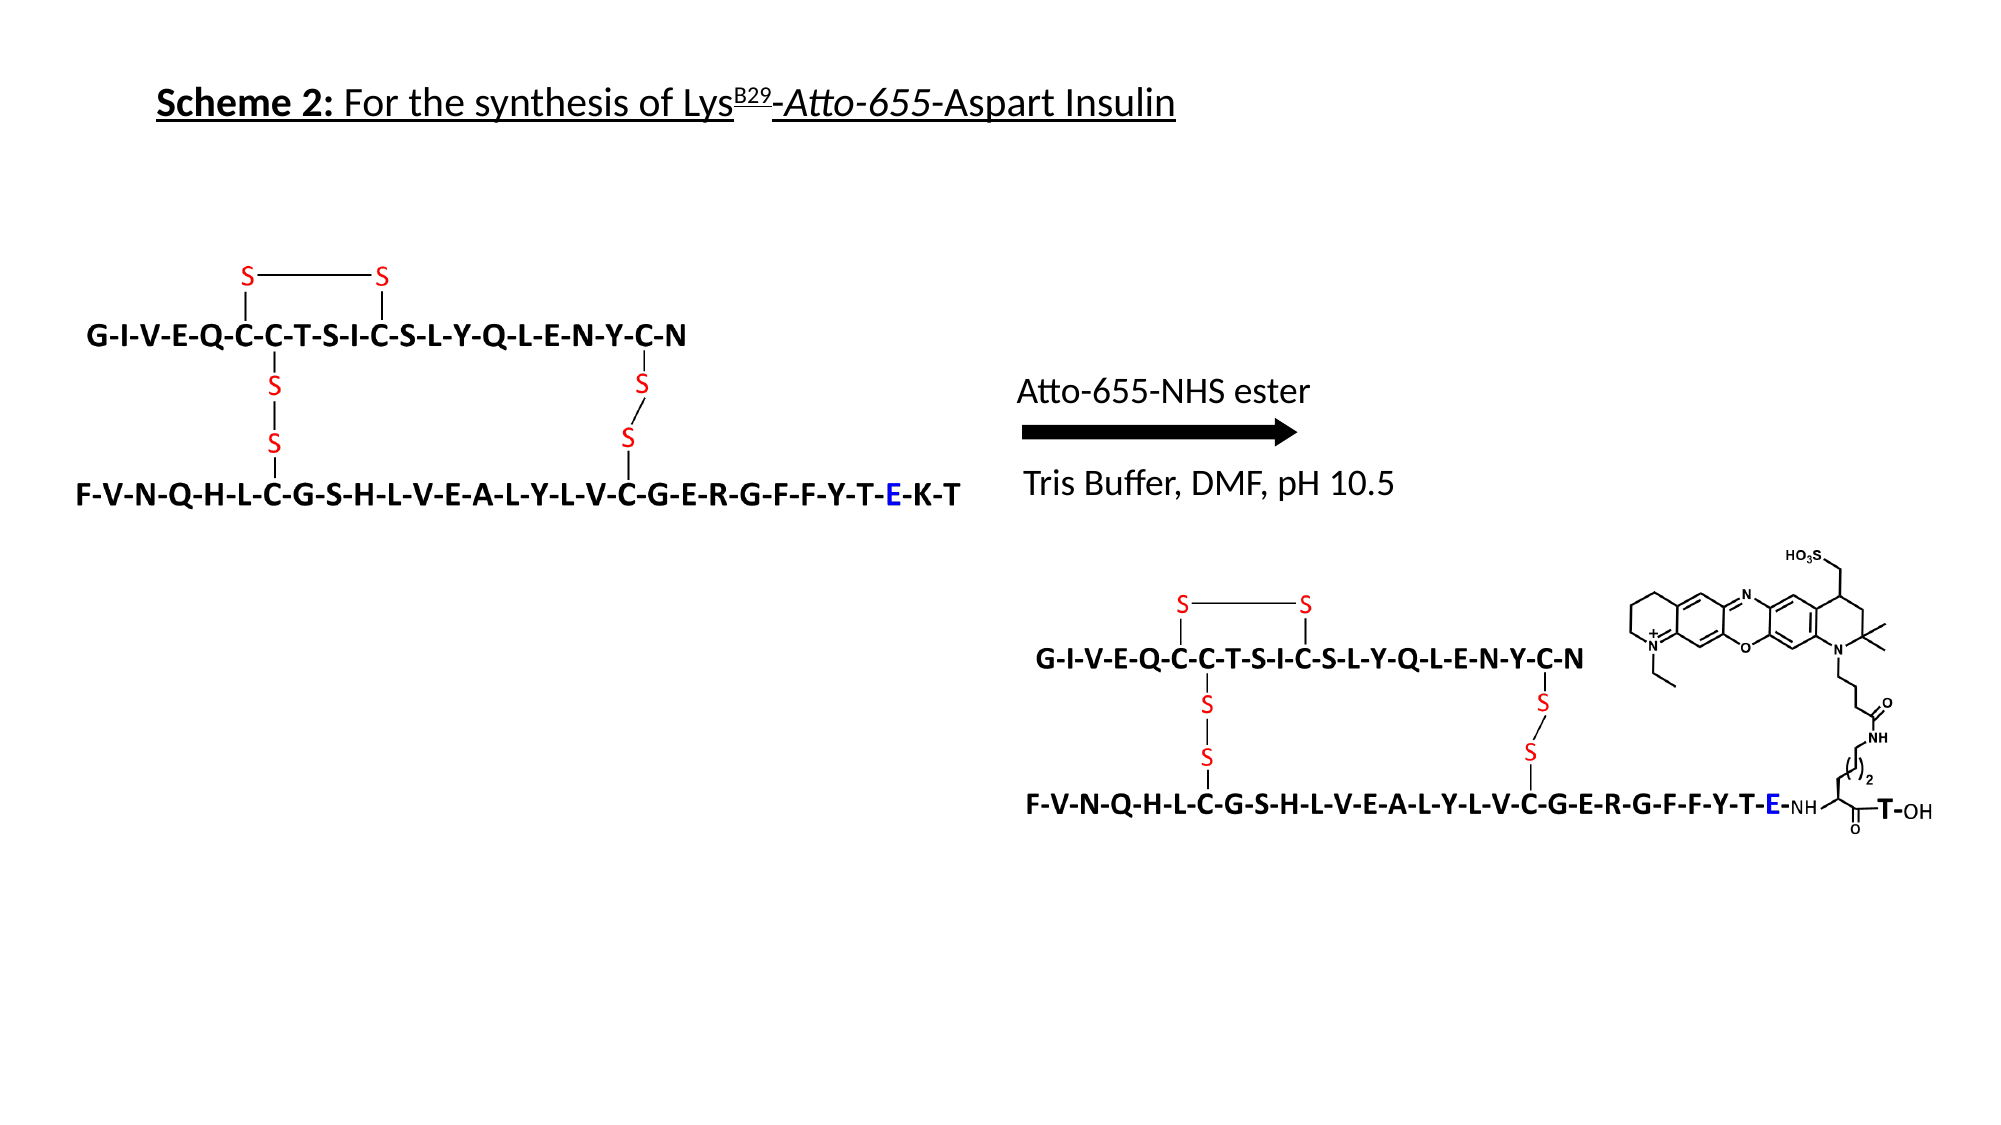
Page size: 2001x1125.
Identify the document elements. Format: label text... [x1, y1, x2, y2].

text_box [53, 247, 1947, 847]
text_box Scheme 2: For the synthesis of LysB29-Atto-655-Aspart Insulin [33, 67, 1300, 133]
